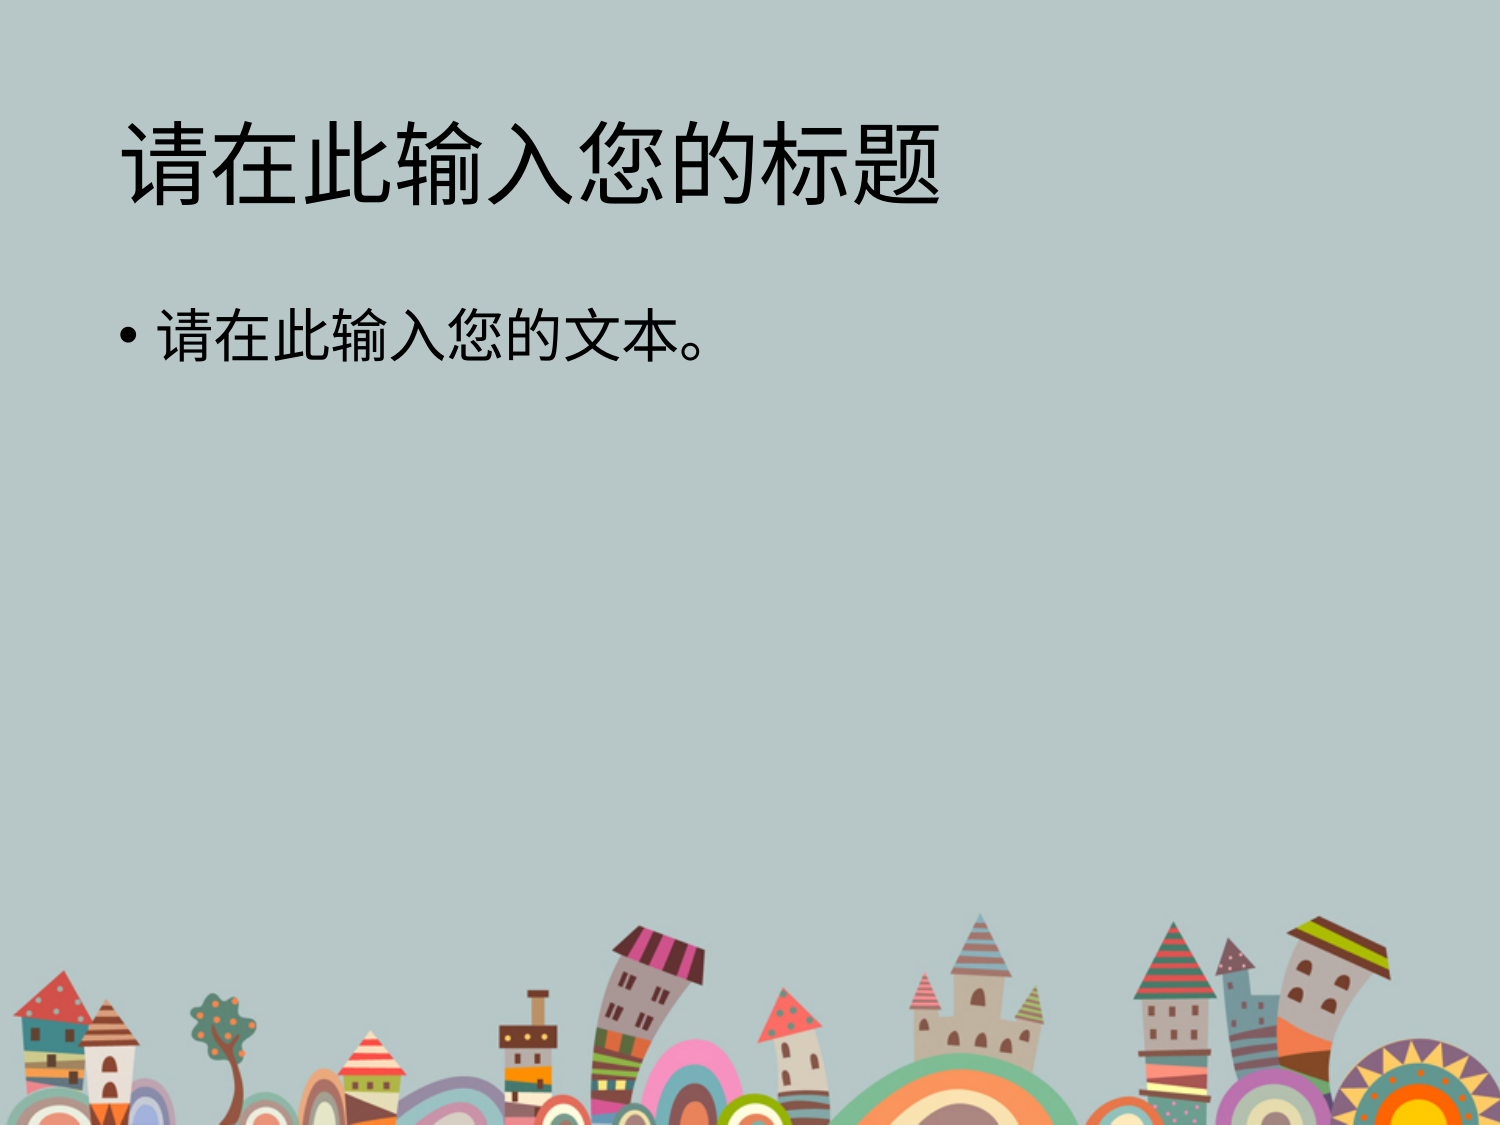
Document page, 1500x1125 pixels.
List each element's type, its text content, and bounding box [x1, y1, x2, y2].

text_box 请在此输入您的文本。 [103, 299, 1397, 1014]
picture [0, 0, 1500, 1125]
text_box 请在此输入您的标题 [103, 59, 1397, 278]
